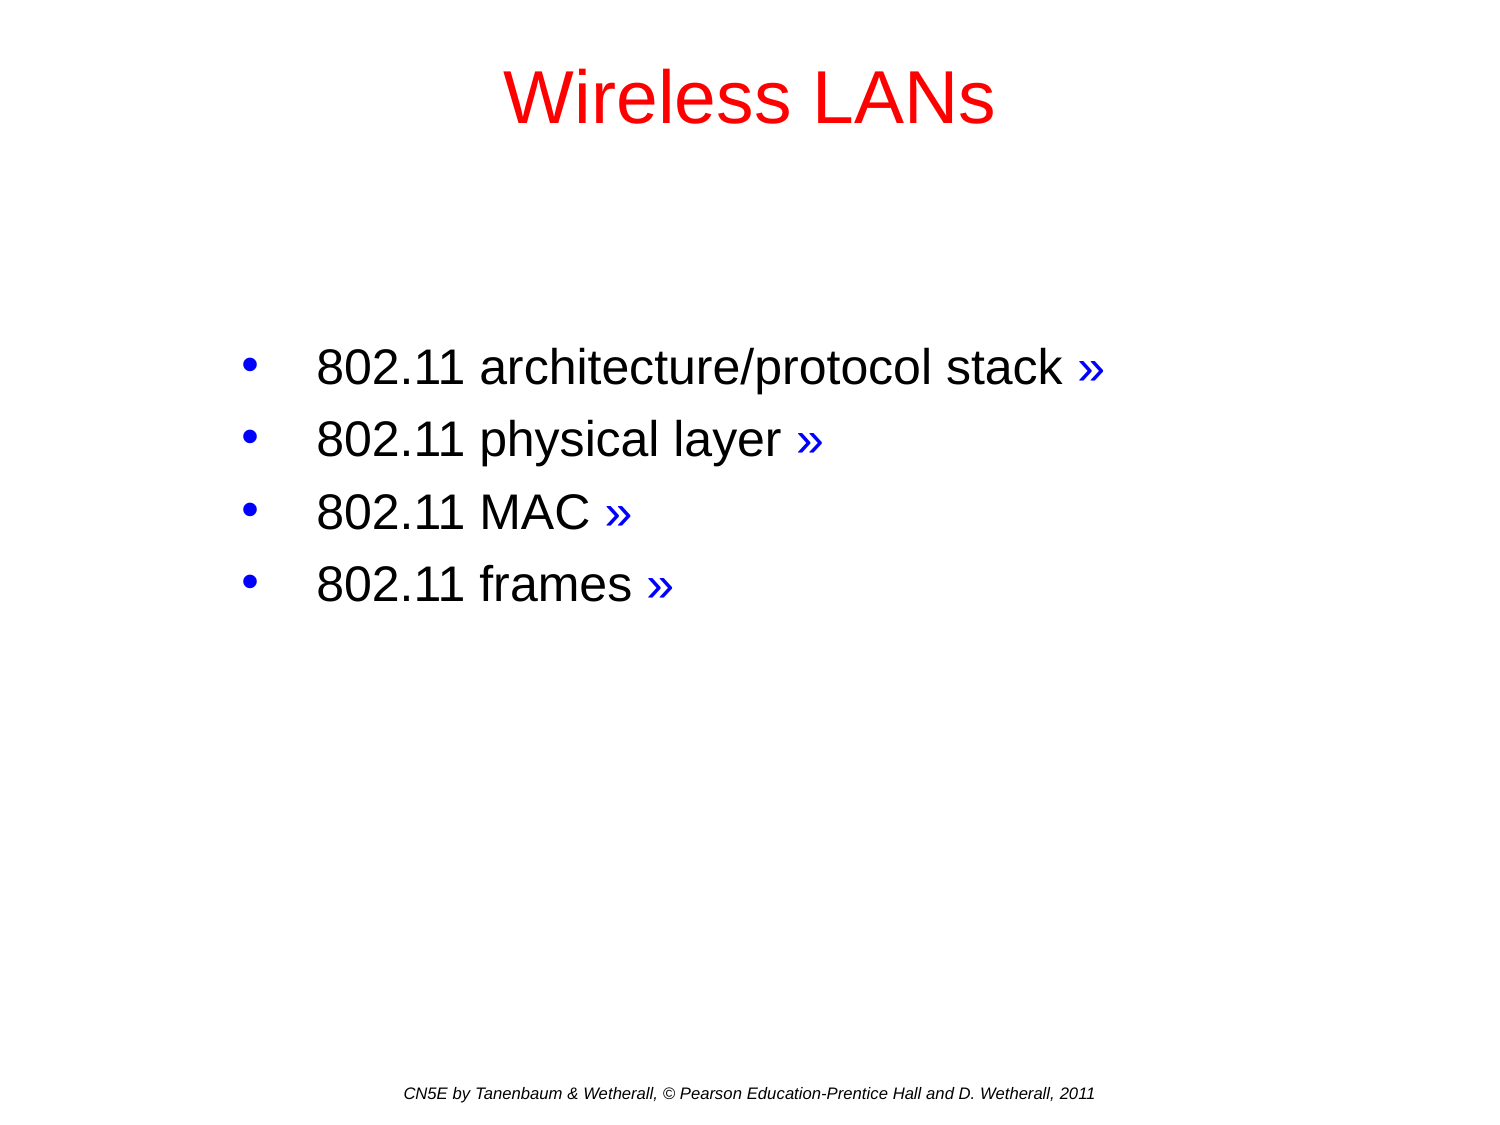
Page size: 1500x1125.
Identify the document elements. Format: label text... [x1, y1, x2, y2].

list 802.11 architecture/protocol stack » 802.11 physical layer » 802.11 MAC » 802.11 frames » [226, 326, 1427, 987]
footer CN5E by Tanenbaum & Wetherall, © Pearson Education-Prentice Hall and D. Wetherall, 2011 [0, 1074, 1500, 1125]
title Wireless LANs [0, 0, 1500, 188]
